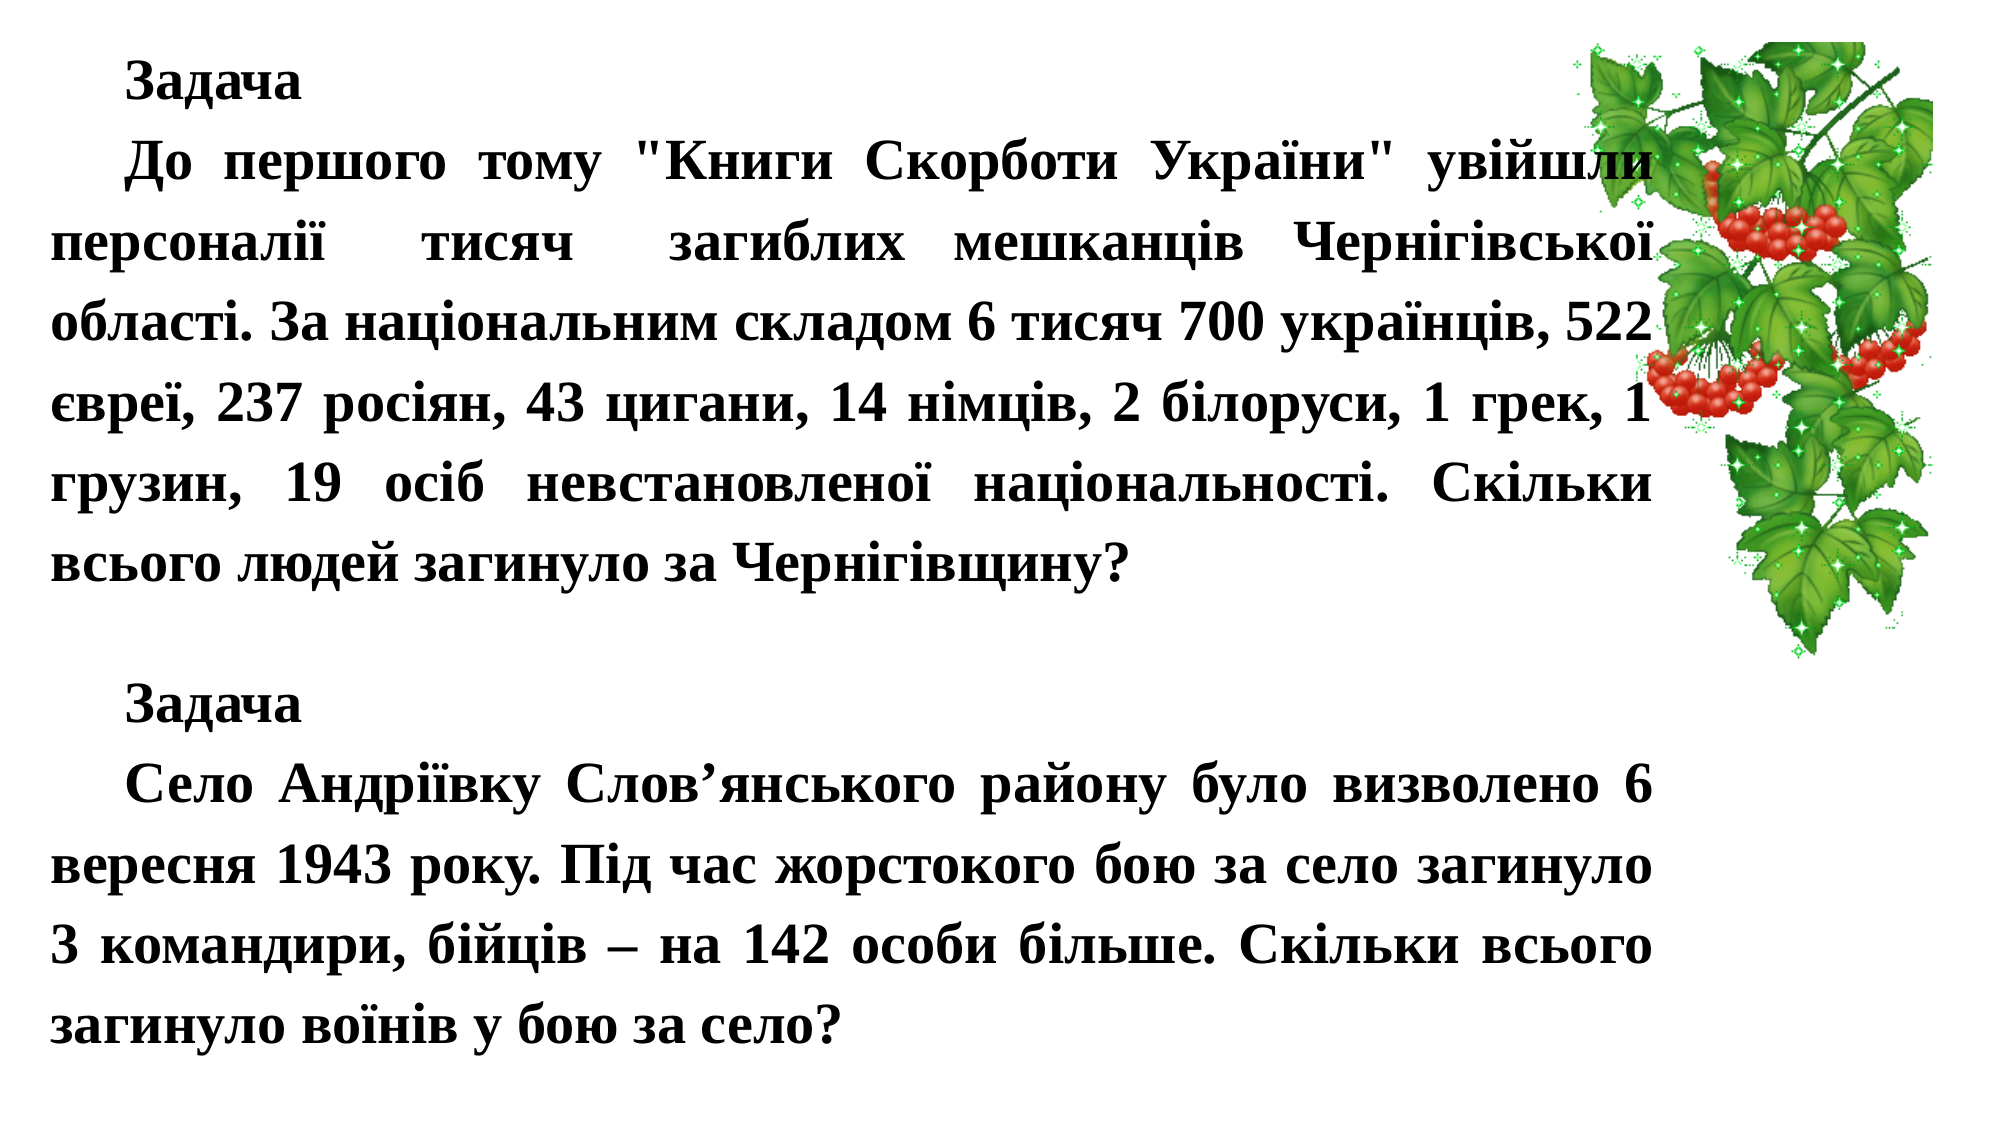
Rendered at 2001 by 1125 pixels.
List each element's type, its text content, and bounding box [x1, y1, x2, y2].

text_box Задача До першого тому "Книги Скорботи України" увійшли персоналії тисяч загиблих мешканців Чернігівської області. За національним складом 6 тисяч 700 українців, 522 євреї, 237 росіян, 43 цигани, 14 німців, 2 білоруси, 1 грек, 1 грузин, 19 осіб невстановленої національності. Скільки всього людей загинуло за Чернігівщину? [35, 23, 1669, 646]
text_box Задача Село Андріївку Слов’янського району було визволено 6 вересня 1943 року. Під час жорстокого бою за село загинуло 3 командири, бійців – на 142 особи більше. Скільки всього загинуло воїнів у бою за село? [35, 646, 1669, 1063]
picture [1514, 42, 1933, 668]
